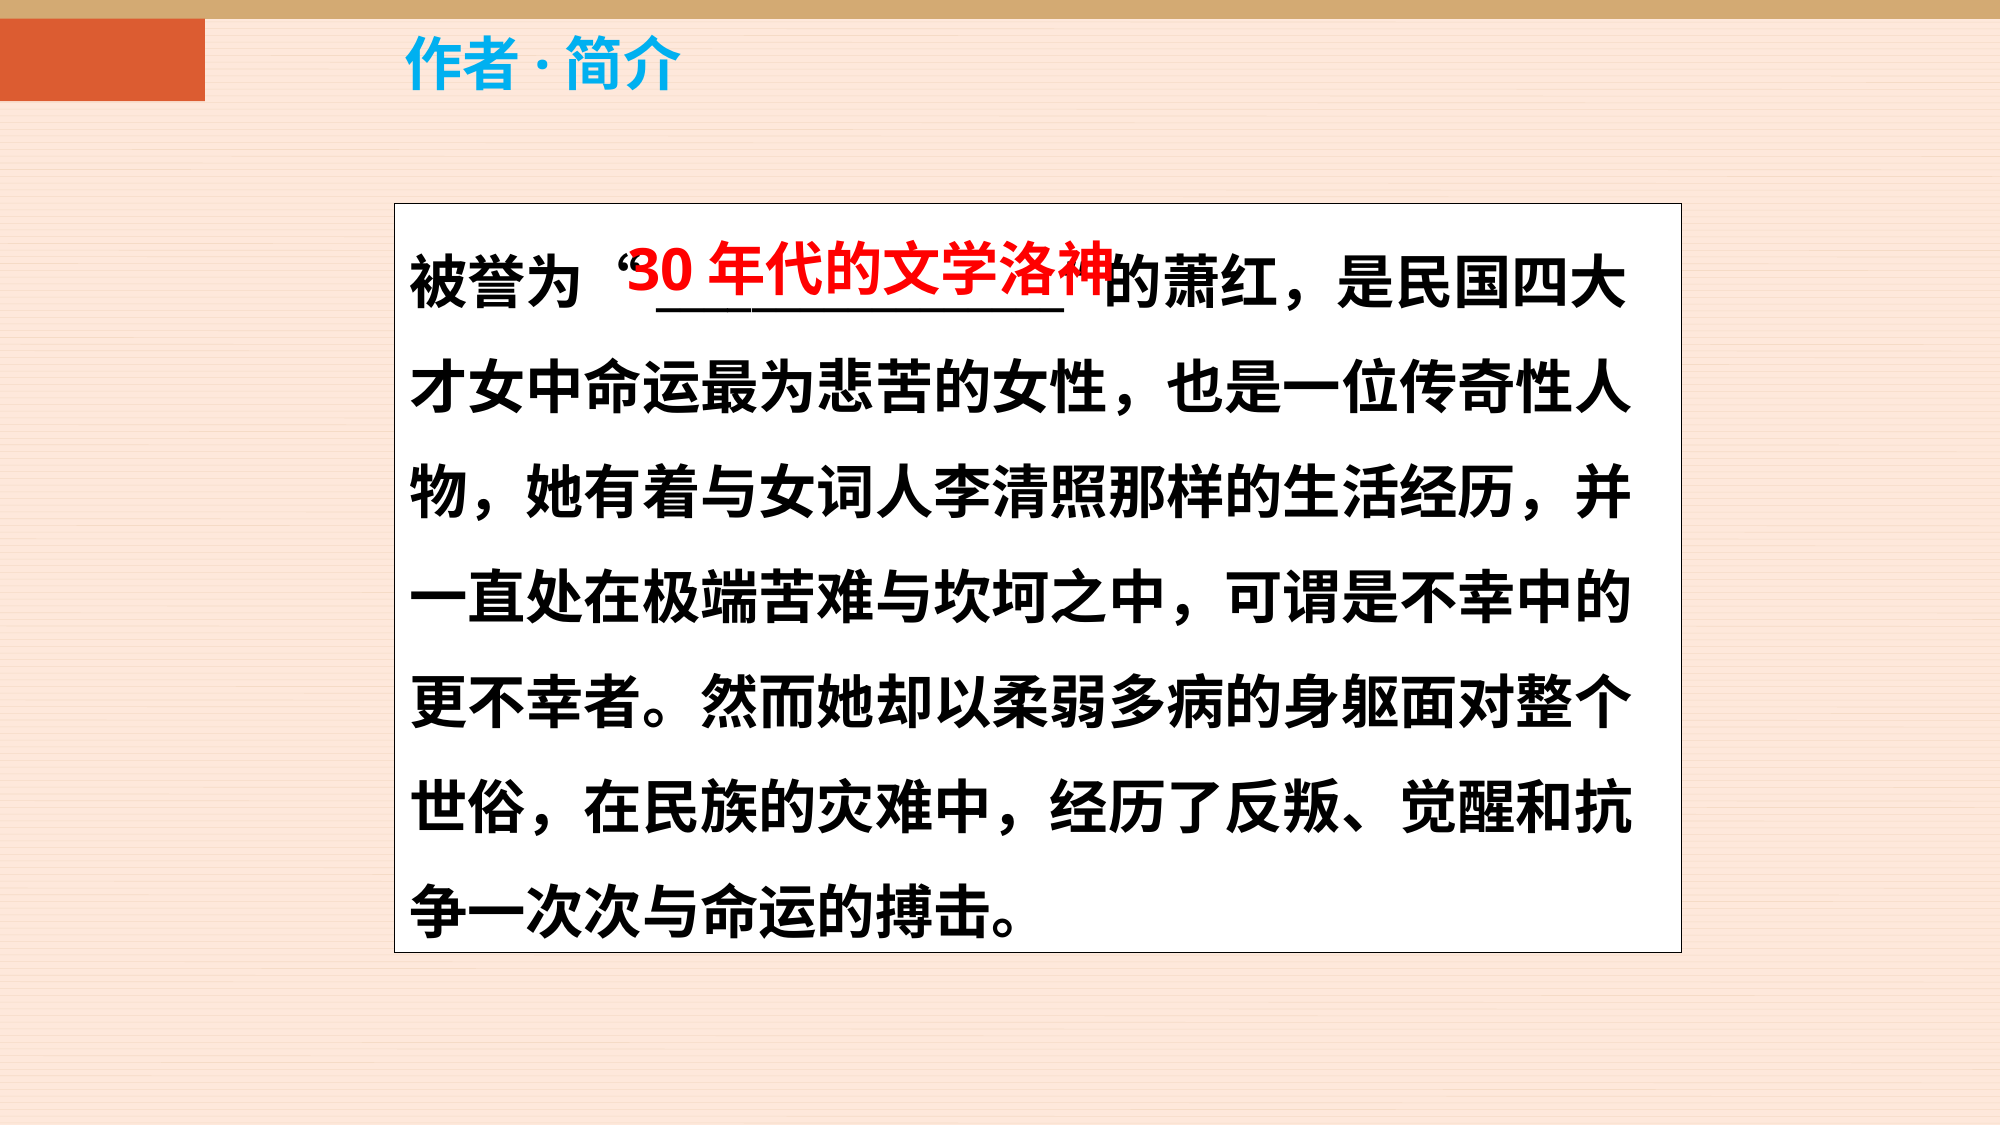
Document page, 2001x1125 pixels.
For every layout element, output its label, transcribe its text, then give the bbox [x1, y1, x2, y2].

text_box 30年代的文学洛神 [612, 224, 1192, 310]
list 被誉为“_________________”的萧红，是民国四大才女中命运最为悲苦的女性，也是一位传奇性人物，她有着与女词人李清照那样的生活经历，并一直处在极端苦难与坎坷之中，可谓是不幸中的更不幸者。然而她却以柔弱多病的身躯面对整个世俗，在民族的灾难中，经历了反叛、觉醒和抗争一次次与命运的搏击。 [394, 203, 1682, 953]
text_box 作者·简介 [352, 20, 734, 104]
